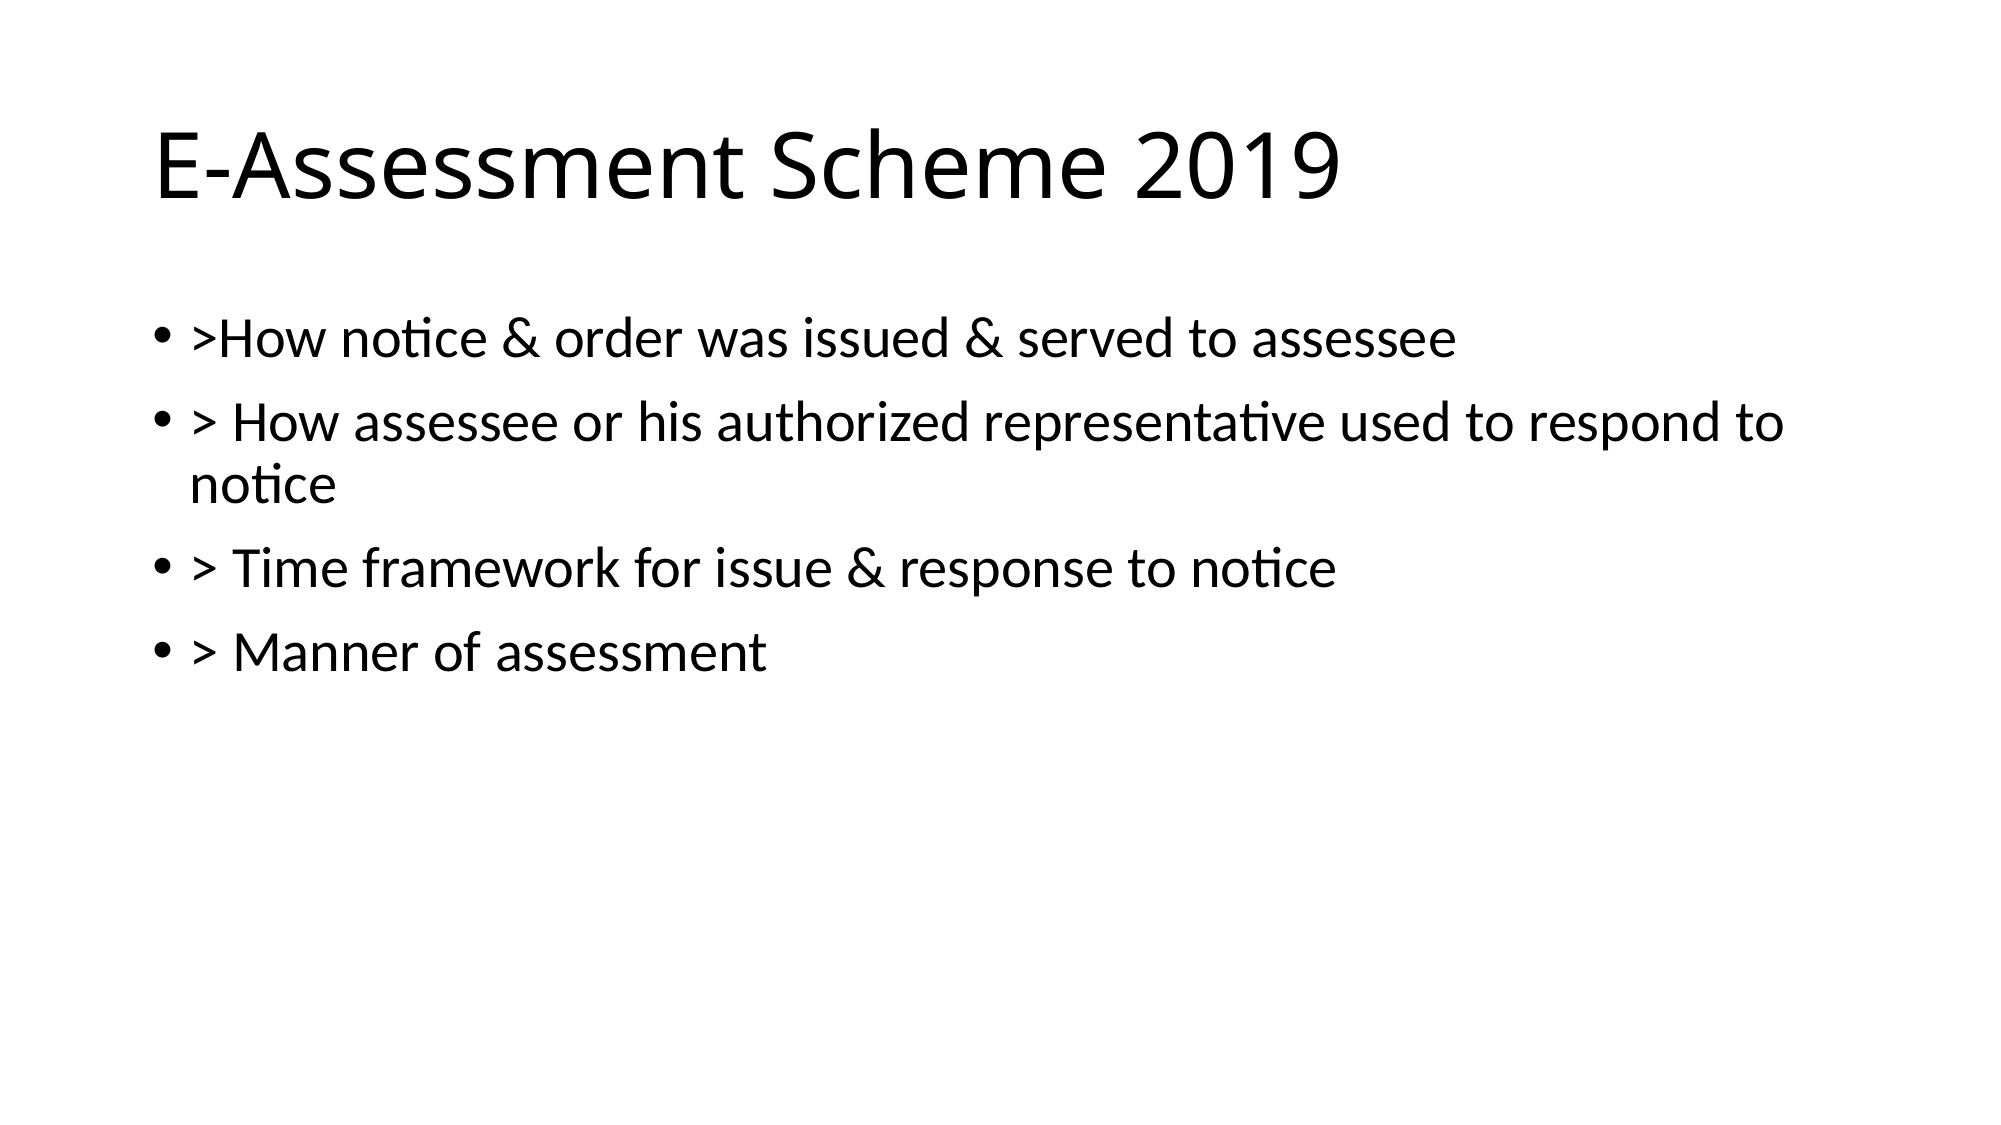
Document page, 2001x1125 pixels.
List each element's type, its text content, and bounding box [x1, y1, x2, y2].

title E-Assessment Scheme 2019 [137, 59, 1863, 278]
list >How notice & order was issued & served to assessee > How assessee or his authorized representative used to respond to notice > Time framework for issue & response to notice > Manner of assessment [137, 299, 1863, 1014]
